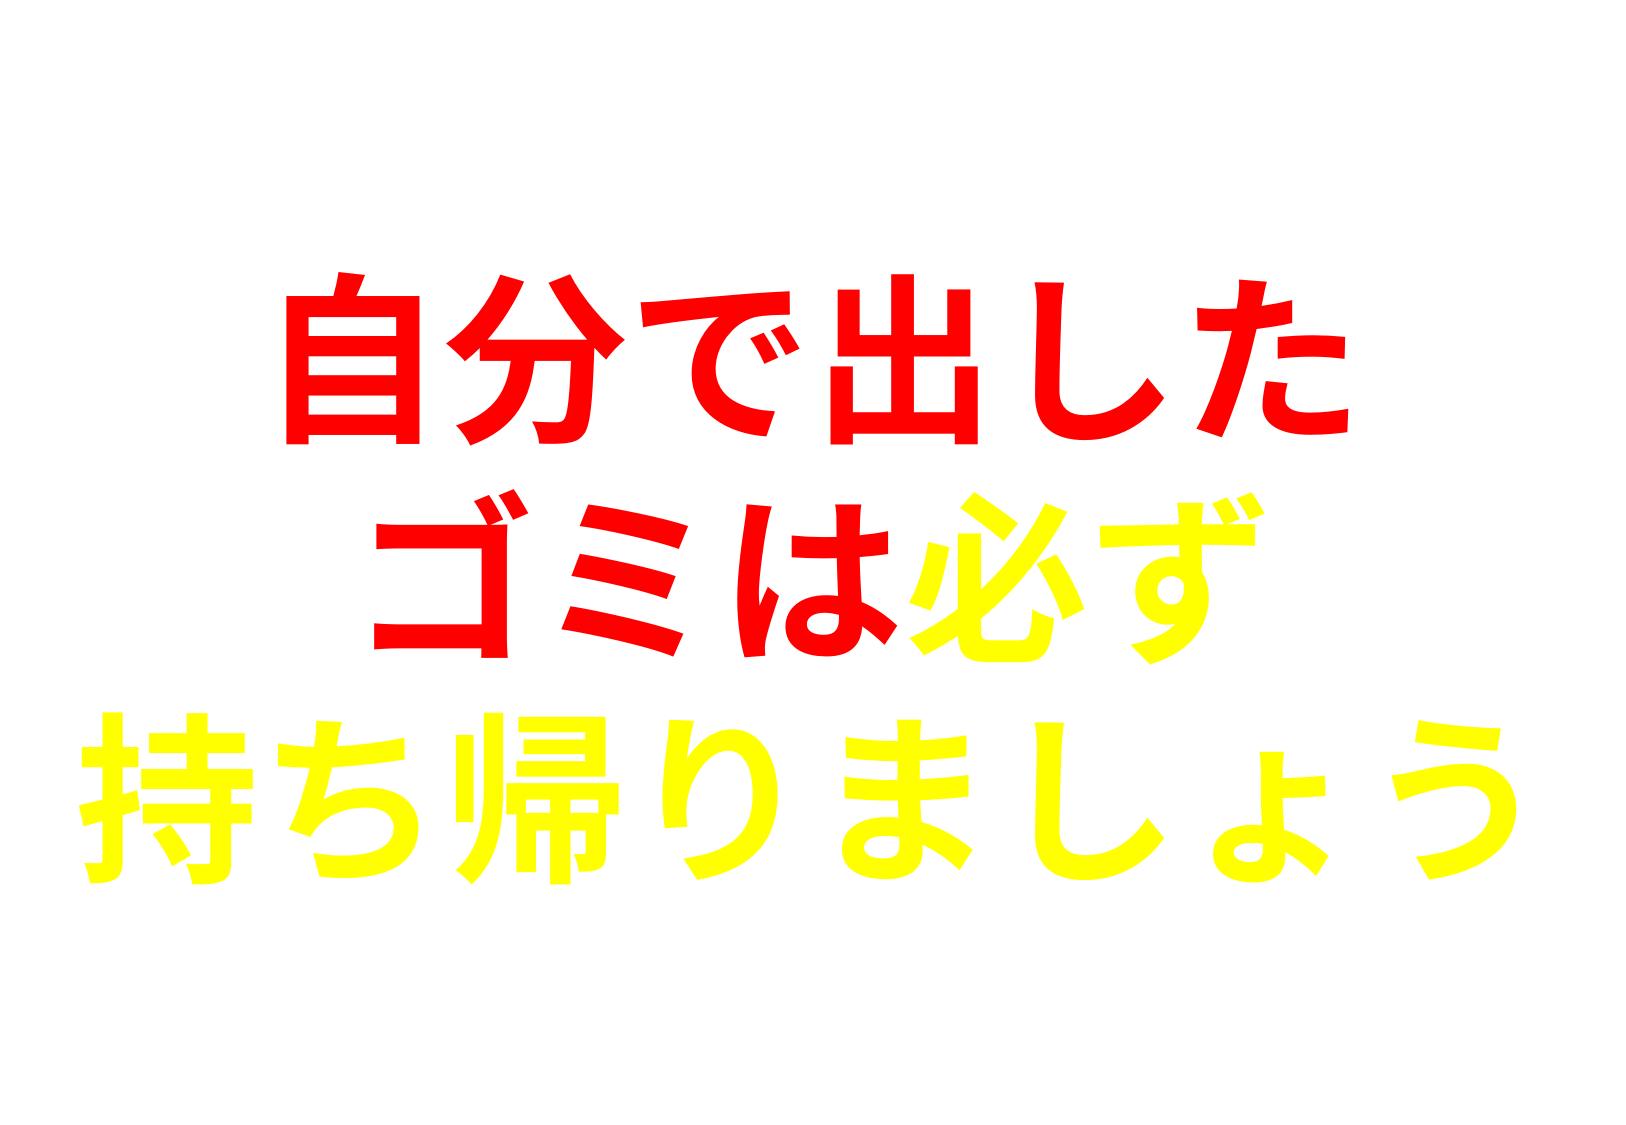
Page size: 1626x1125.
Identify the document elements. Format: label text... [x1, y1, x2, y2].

text_box 自分で出した ゴミは必ず 持ち帰りましょう [0, 238, 1625, 913]
